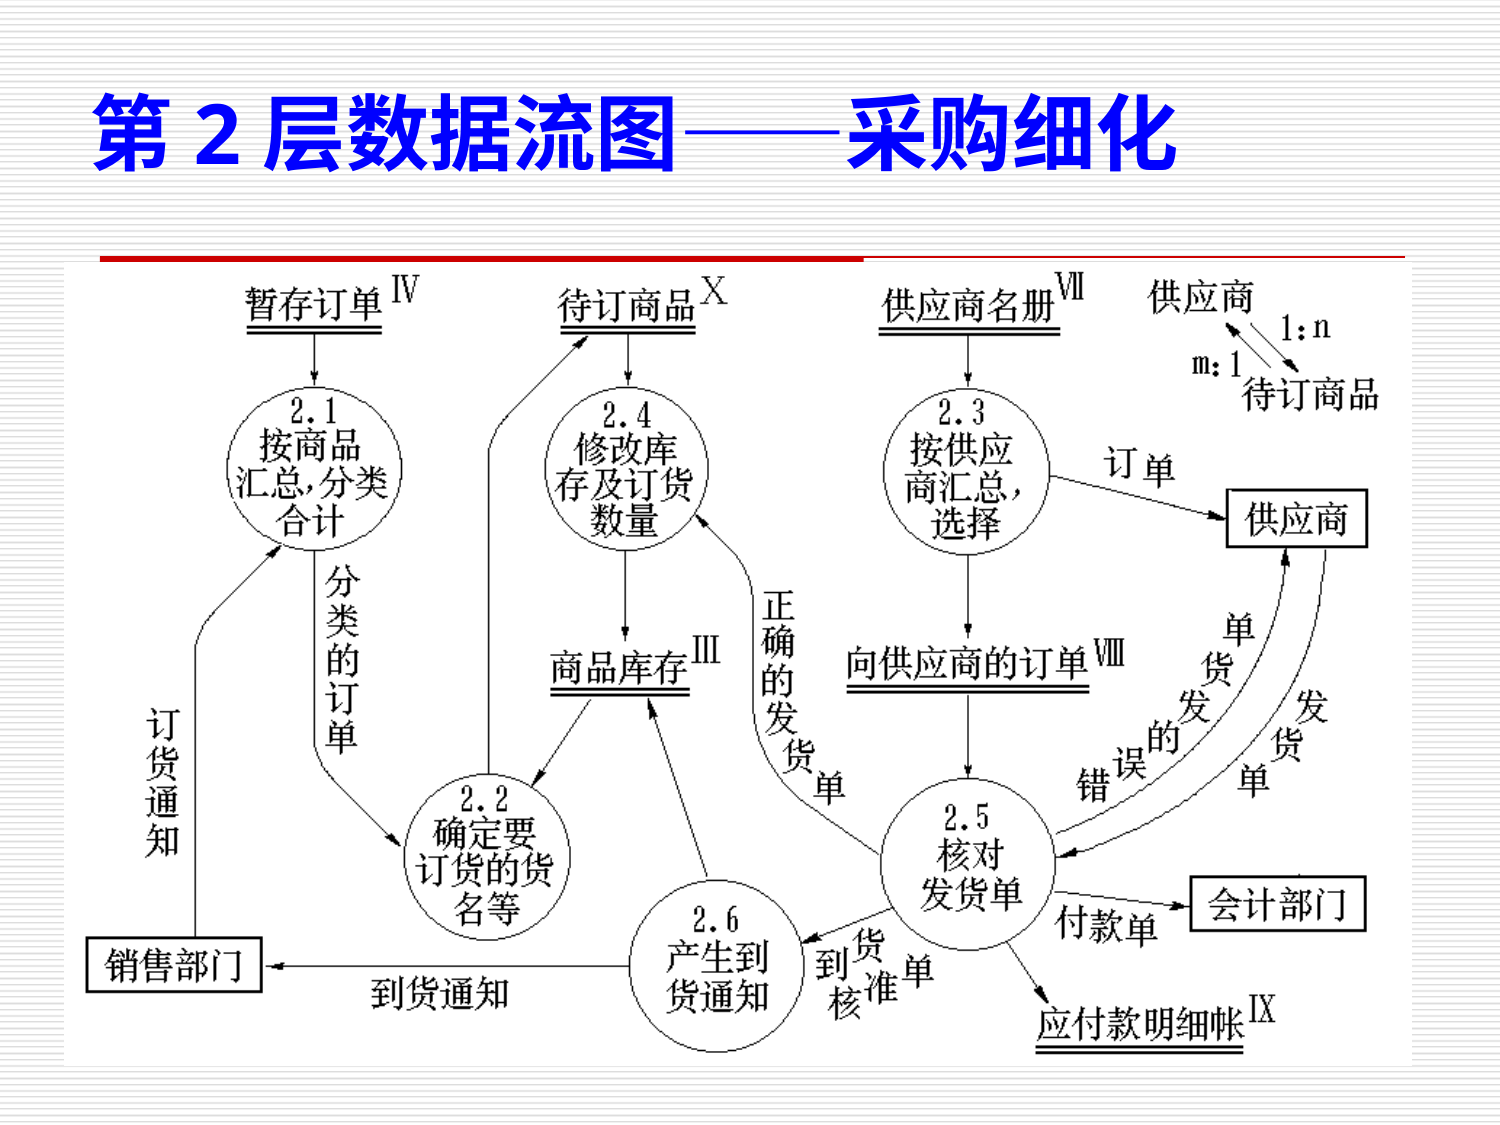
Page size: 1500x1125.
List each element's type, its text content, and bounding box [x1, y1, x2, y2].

text_box 第2层数据流图——采购细化 [74, 37, 1425, 225]
picture [0, 0, 1500, 1125]
